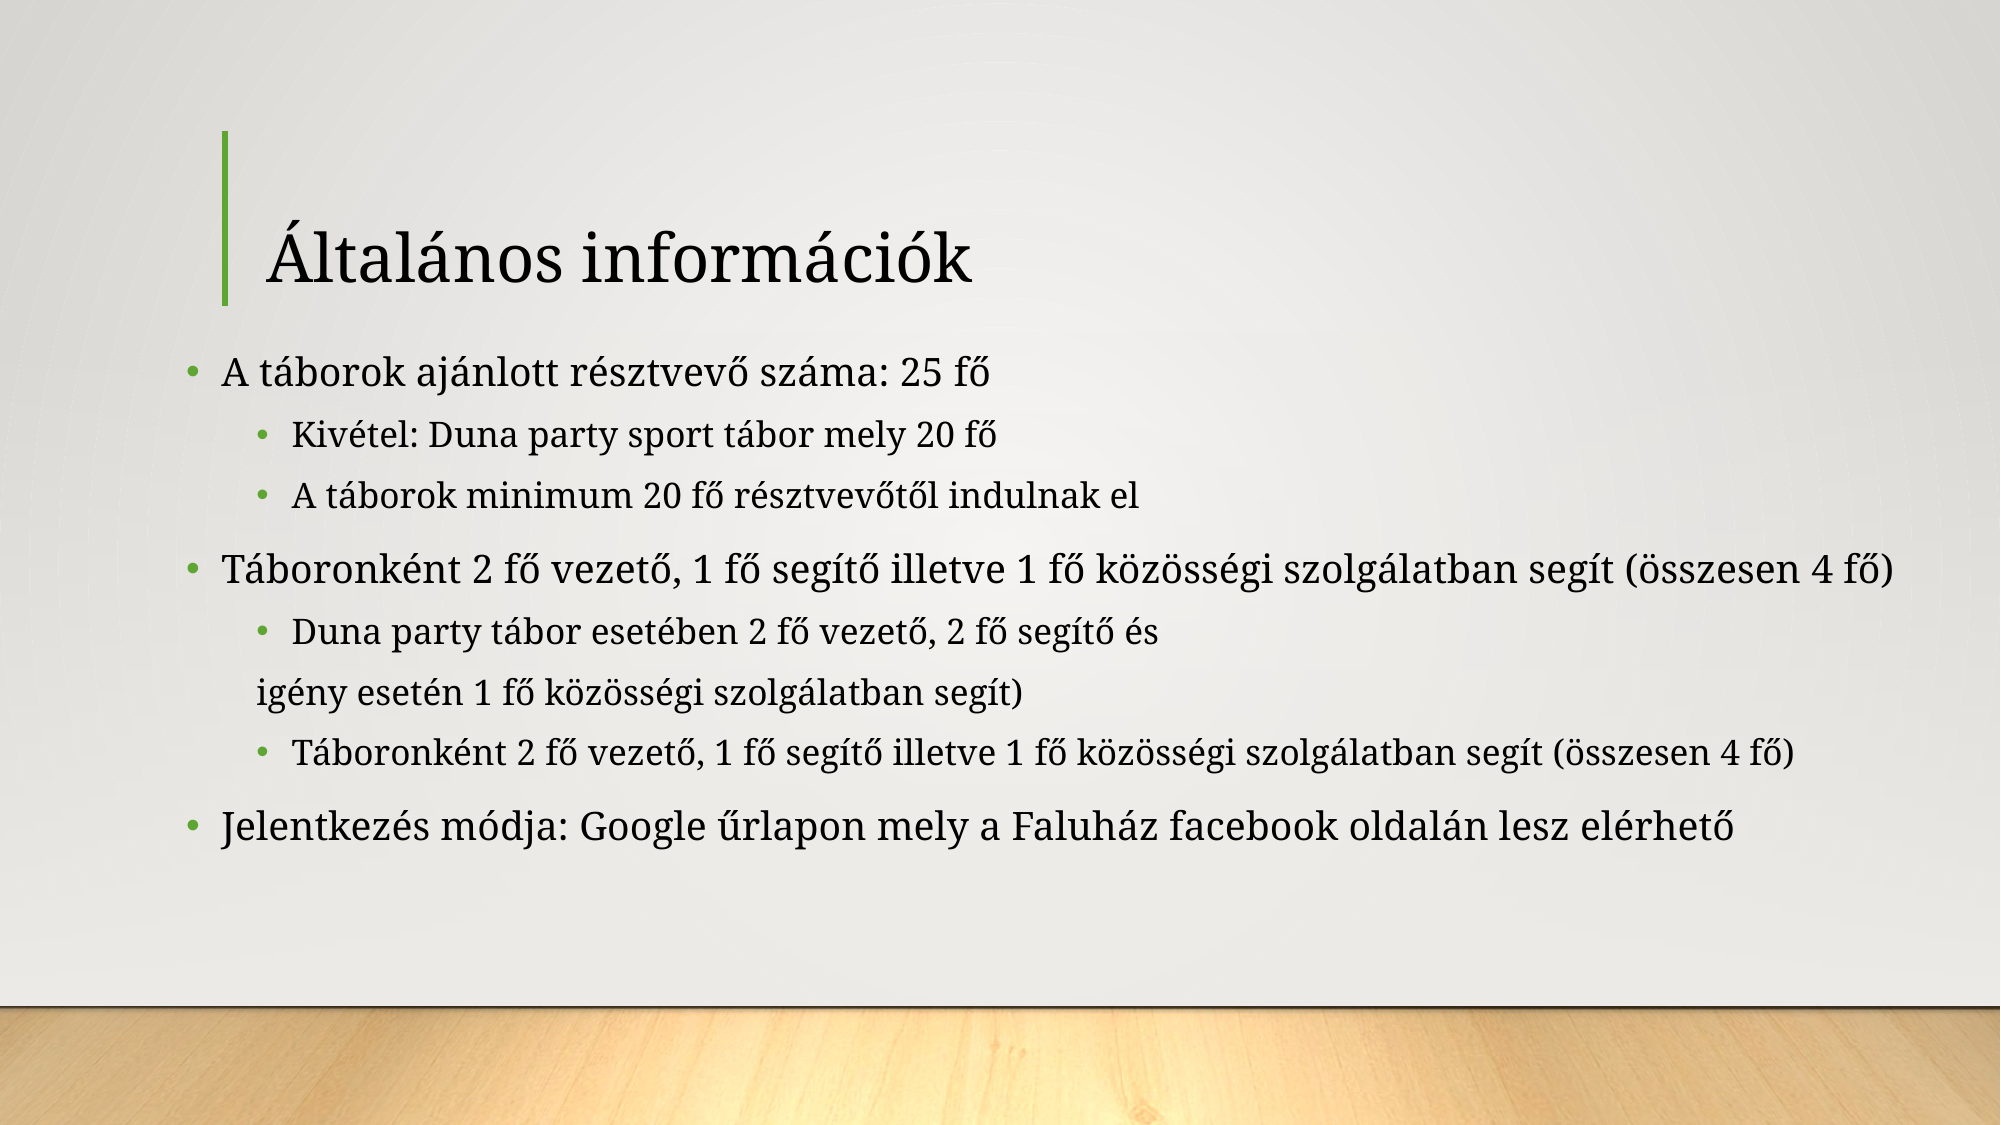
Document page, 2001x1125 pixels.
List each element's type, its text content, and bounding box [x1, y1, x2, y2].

picture [0, 1006, 2000, 1125]
title Általános információk [251, 131, 1814, 305]
list A táborok ajánlott résztvevő száma: 25 fő Kivétel: Duna party sport tábor mely 20 fő A táborok minimum 20 fő résztvevőtől indulnak el Táboronként 2 fő vezető, 1 fő segítő illetve 1 fő közösségi szolgálatban segít (összesen 4 fő) Duna party tábor esetében 2 fő vezető, 2 fő segítő és igény esetén 1 fő közösségi szolgálatban segít) Táboronként 2 fő vezető, 1 fő segítő illetve 1 fő közösségi szolgálatban segít (összesen 4 fő) Jelentkezés módja: Google űrlapon mely a Faluház facebook oldalán lesz elérhető [171, 330, 1931, 897]
